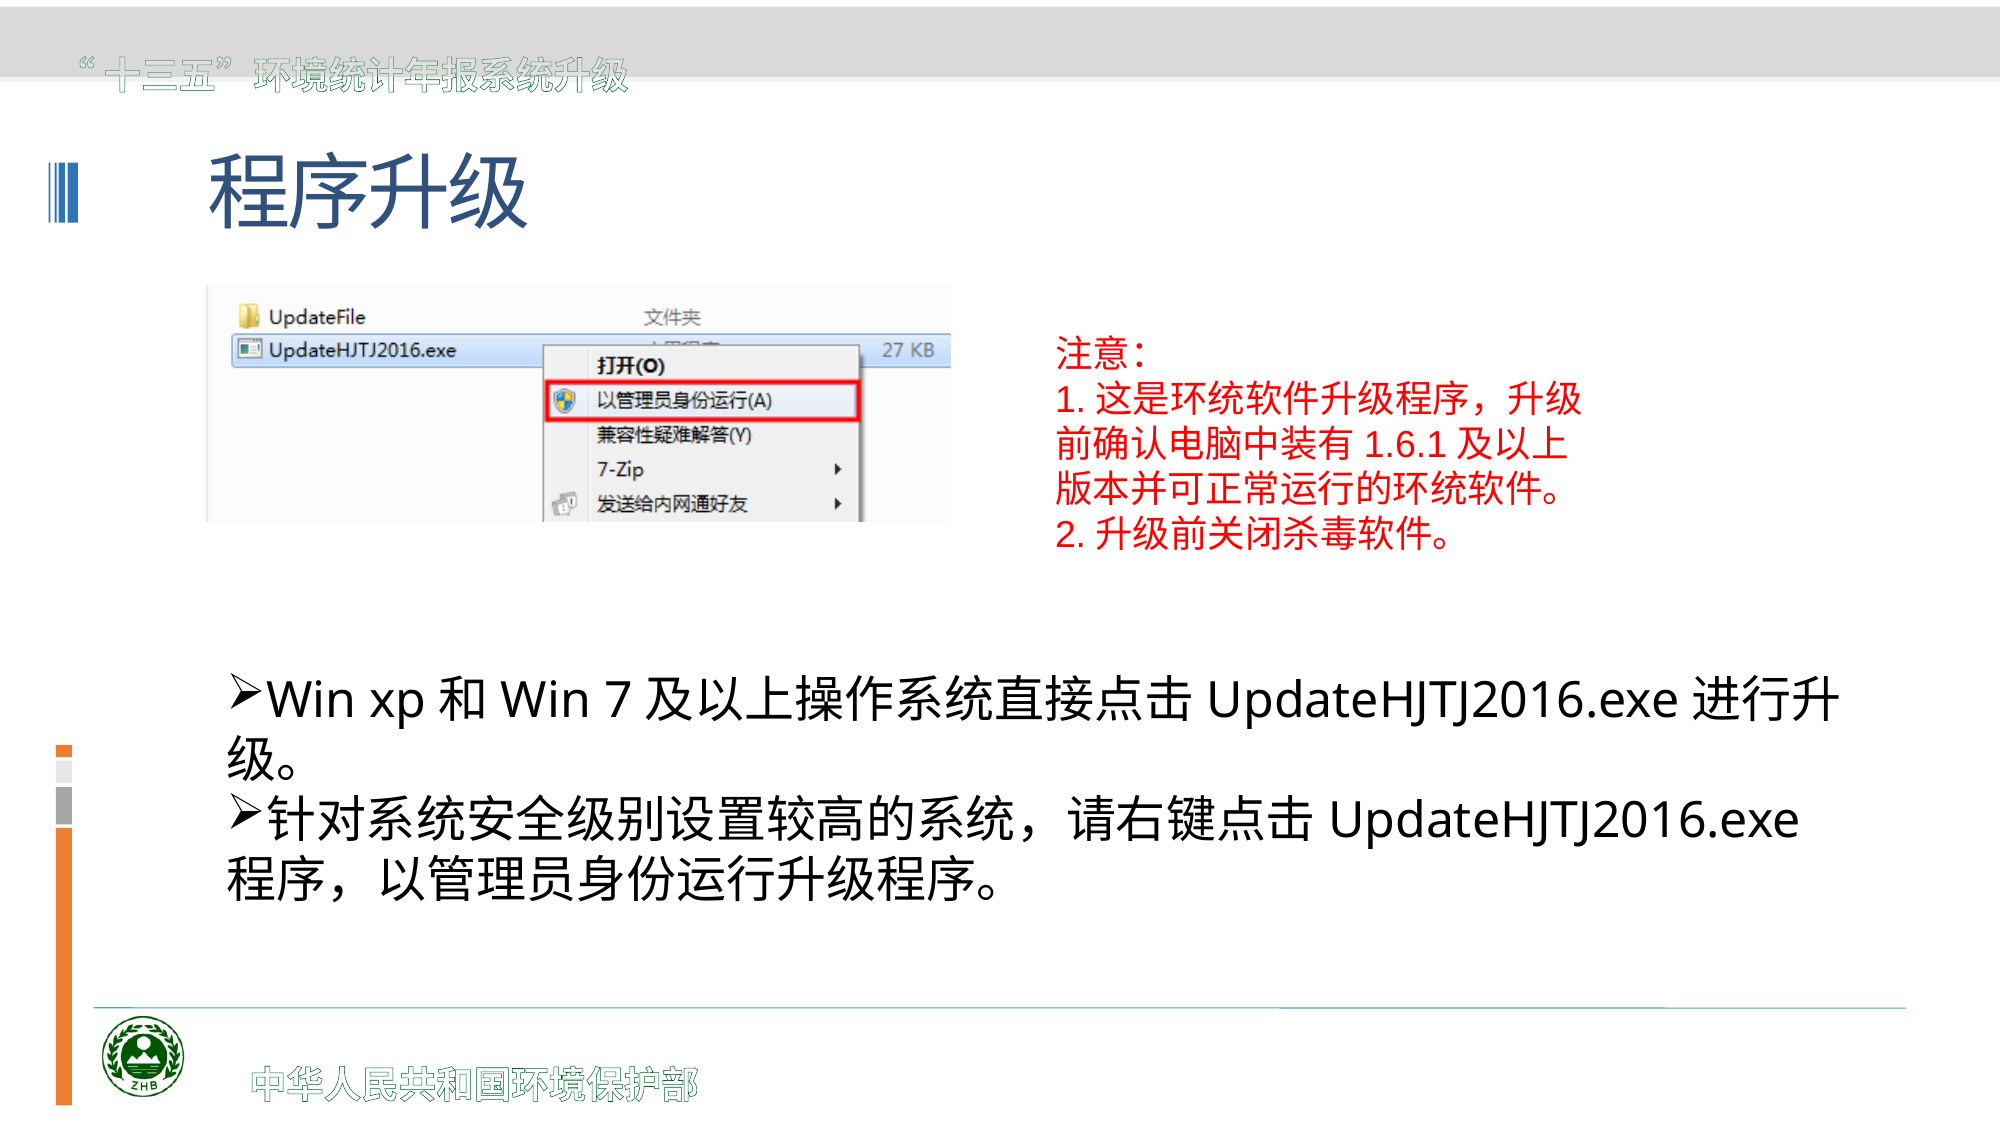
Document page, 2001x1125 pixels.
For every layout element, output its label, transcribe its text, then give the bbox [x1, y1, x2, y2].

text_box 程序升级 [192, 131, 1023, 261]
picture [205, 285, 951, 522]
picture [93, 1007, 188, 1106]
text_box 注意： 1.这是环统软件升级程序，升级前确认电脑中装有1.6.1及以上版本并可正常运行的环统软件。 2.升级前关闭杀毒软件。 [1040, 322, 1605, 562]
text_box Win xp和Win 7及以上操作系统直接点击UpdateHJTJ2016.exe进行升级。 针对系统安全级别设置较高的系统，请右键点击UpdateHJTJ2016.exe程序，以管理员身份运行升级程序。 [211, 660, 1869, 915]
